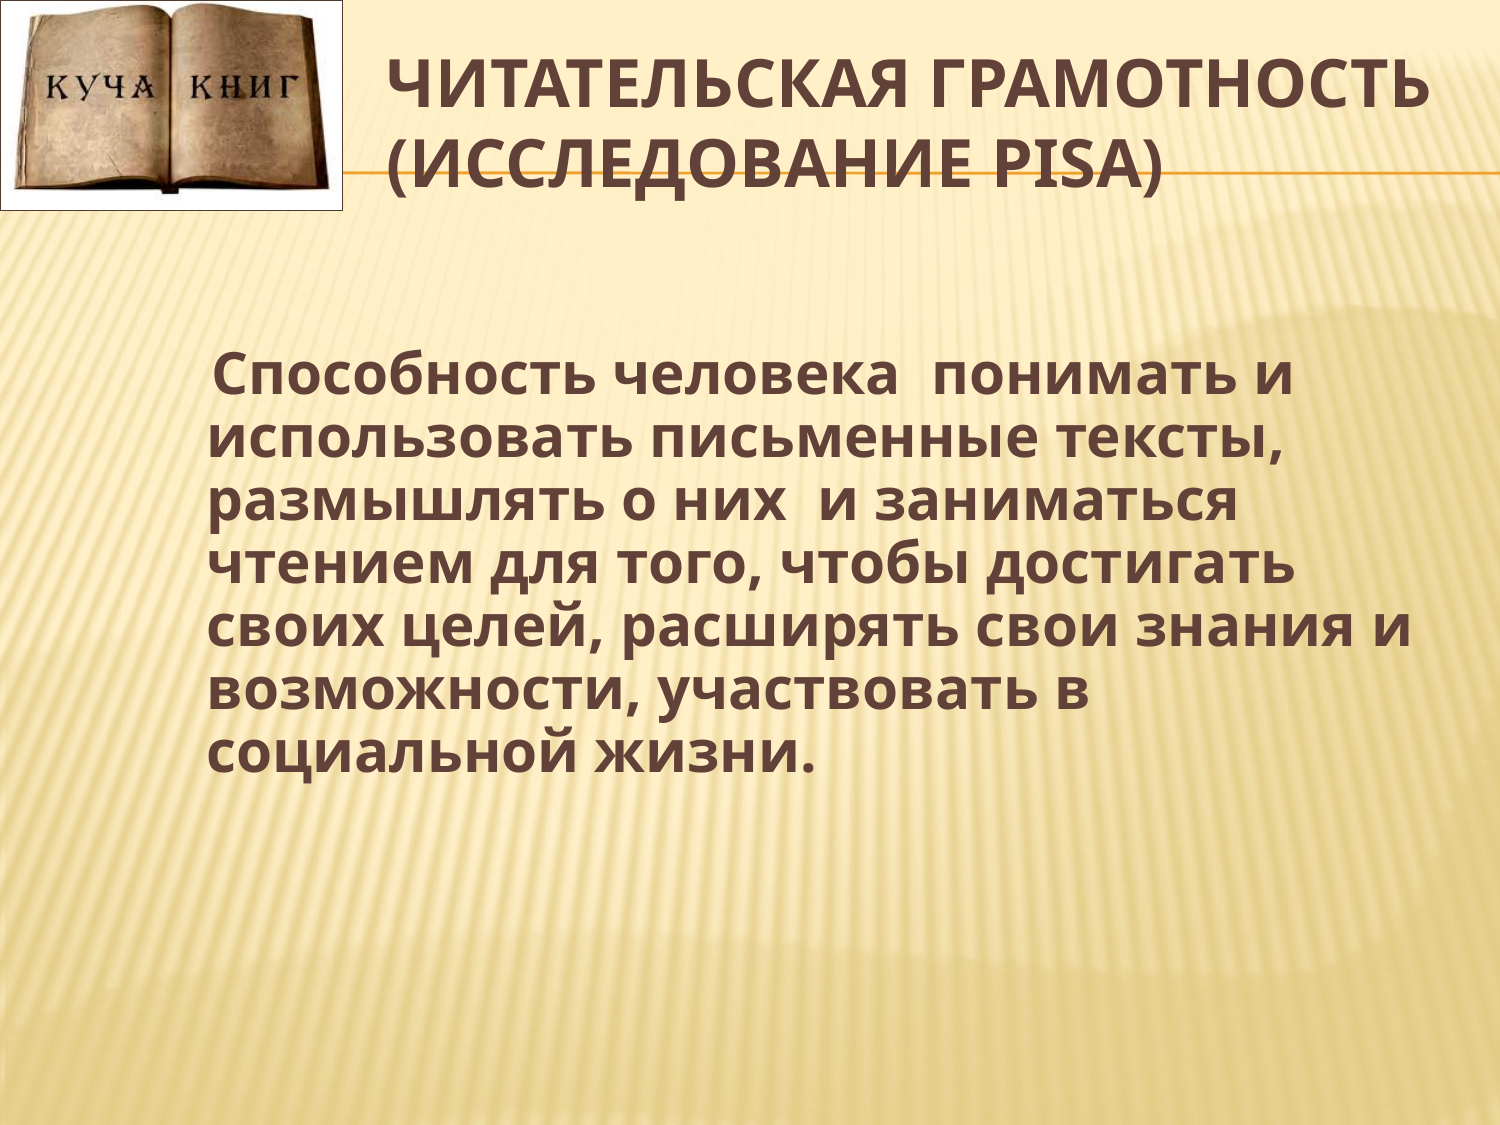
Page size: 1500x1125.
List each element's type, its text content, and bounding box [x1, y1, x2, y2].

title Читательская грамотность (исследование PISA) [372, 45, 1471, 197]
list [0, 0, 343, 212]
list Способность человека понимать и использовать письменные тексты, размышлять о них и заниматься чтением для того, чтобы достигать своих целей, расширять свои знания и возможности, участвовать в социальной жизни. [135, 262, 1436, 1005]
